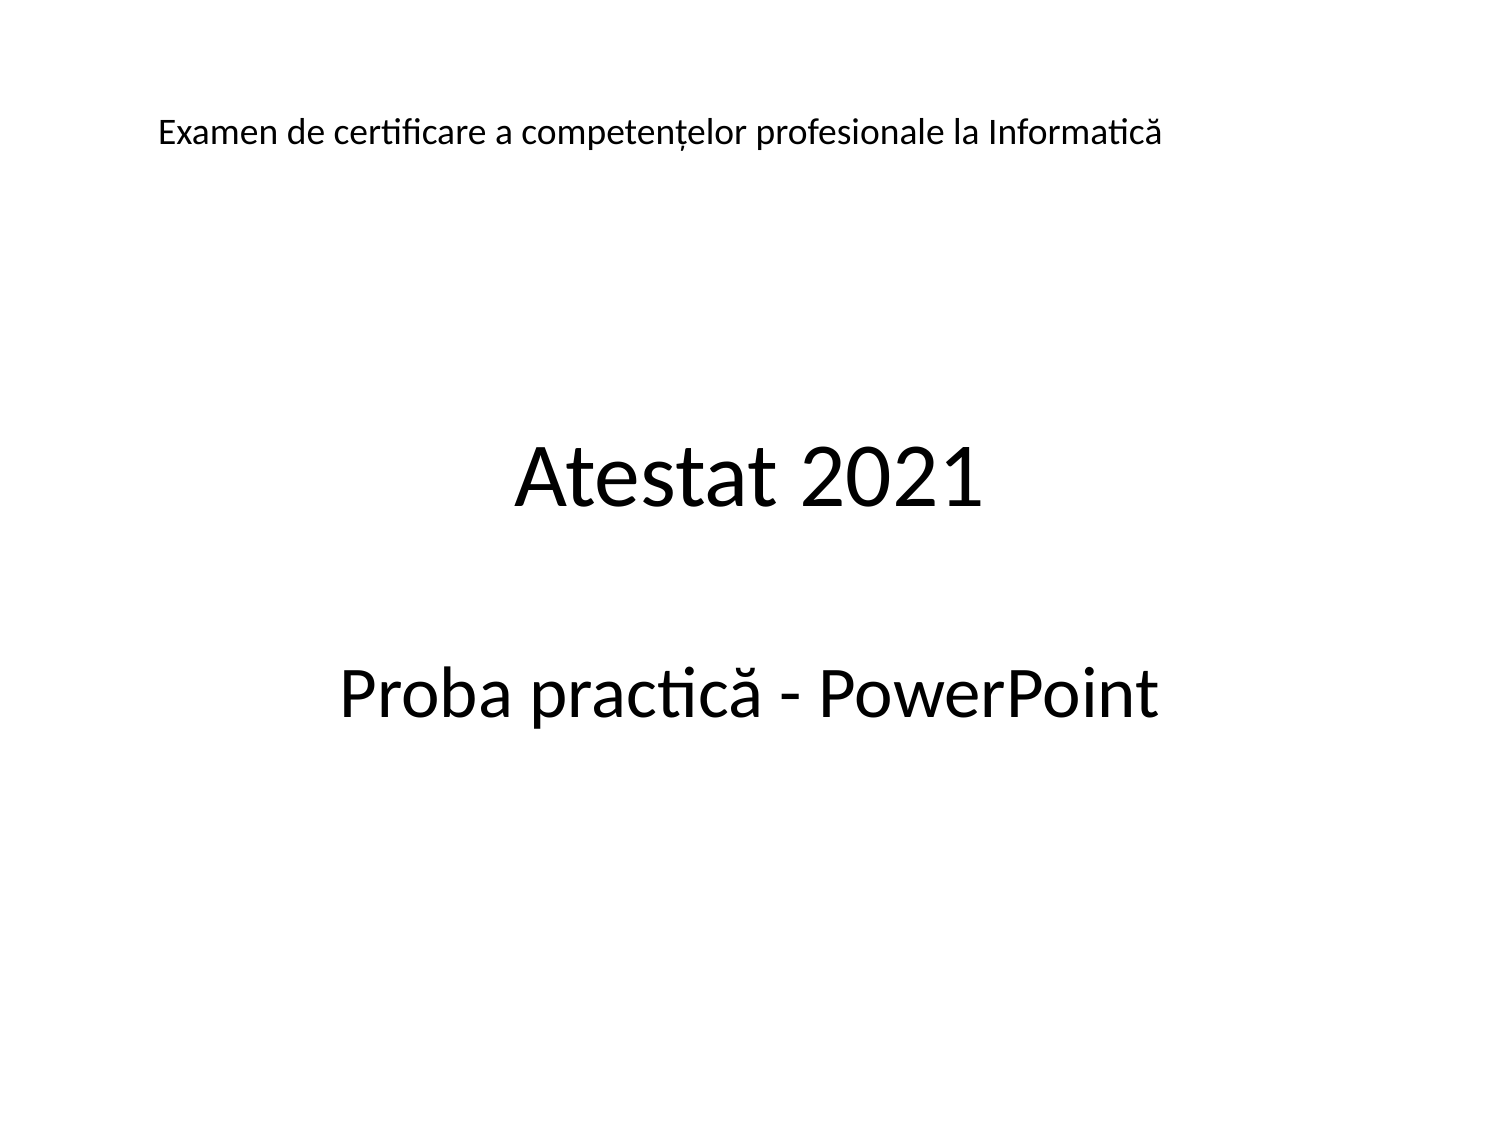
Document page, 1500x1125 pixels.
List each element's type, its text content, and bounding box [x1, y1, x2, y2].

title Atestat 2021 [112, 349, 1388, 591]
subtitle Proba practică - PowerPoint [225, 637, 1275, 750]
text_box Examen de certificare a competențelor profesionale la Informatică [143, 99, 1179, 160]
